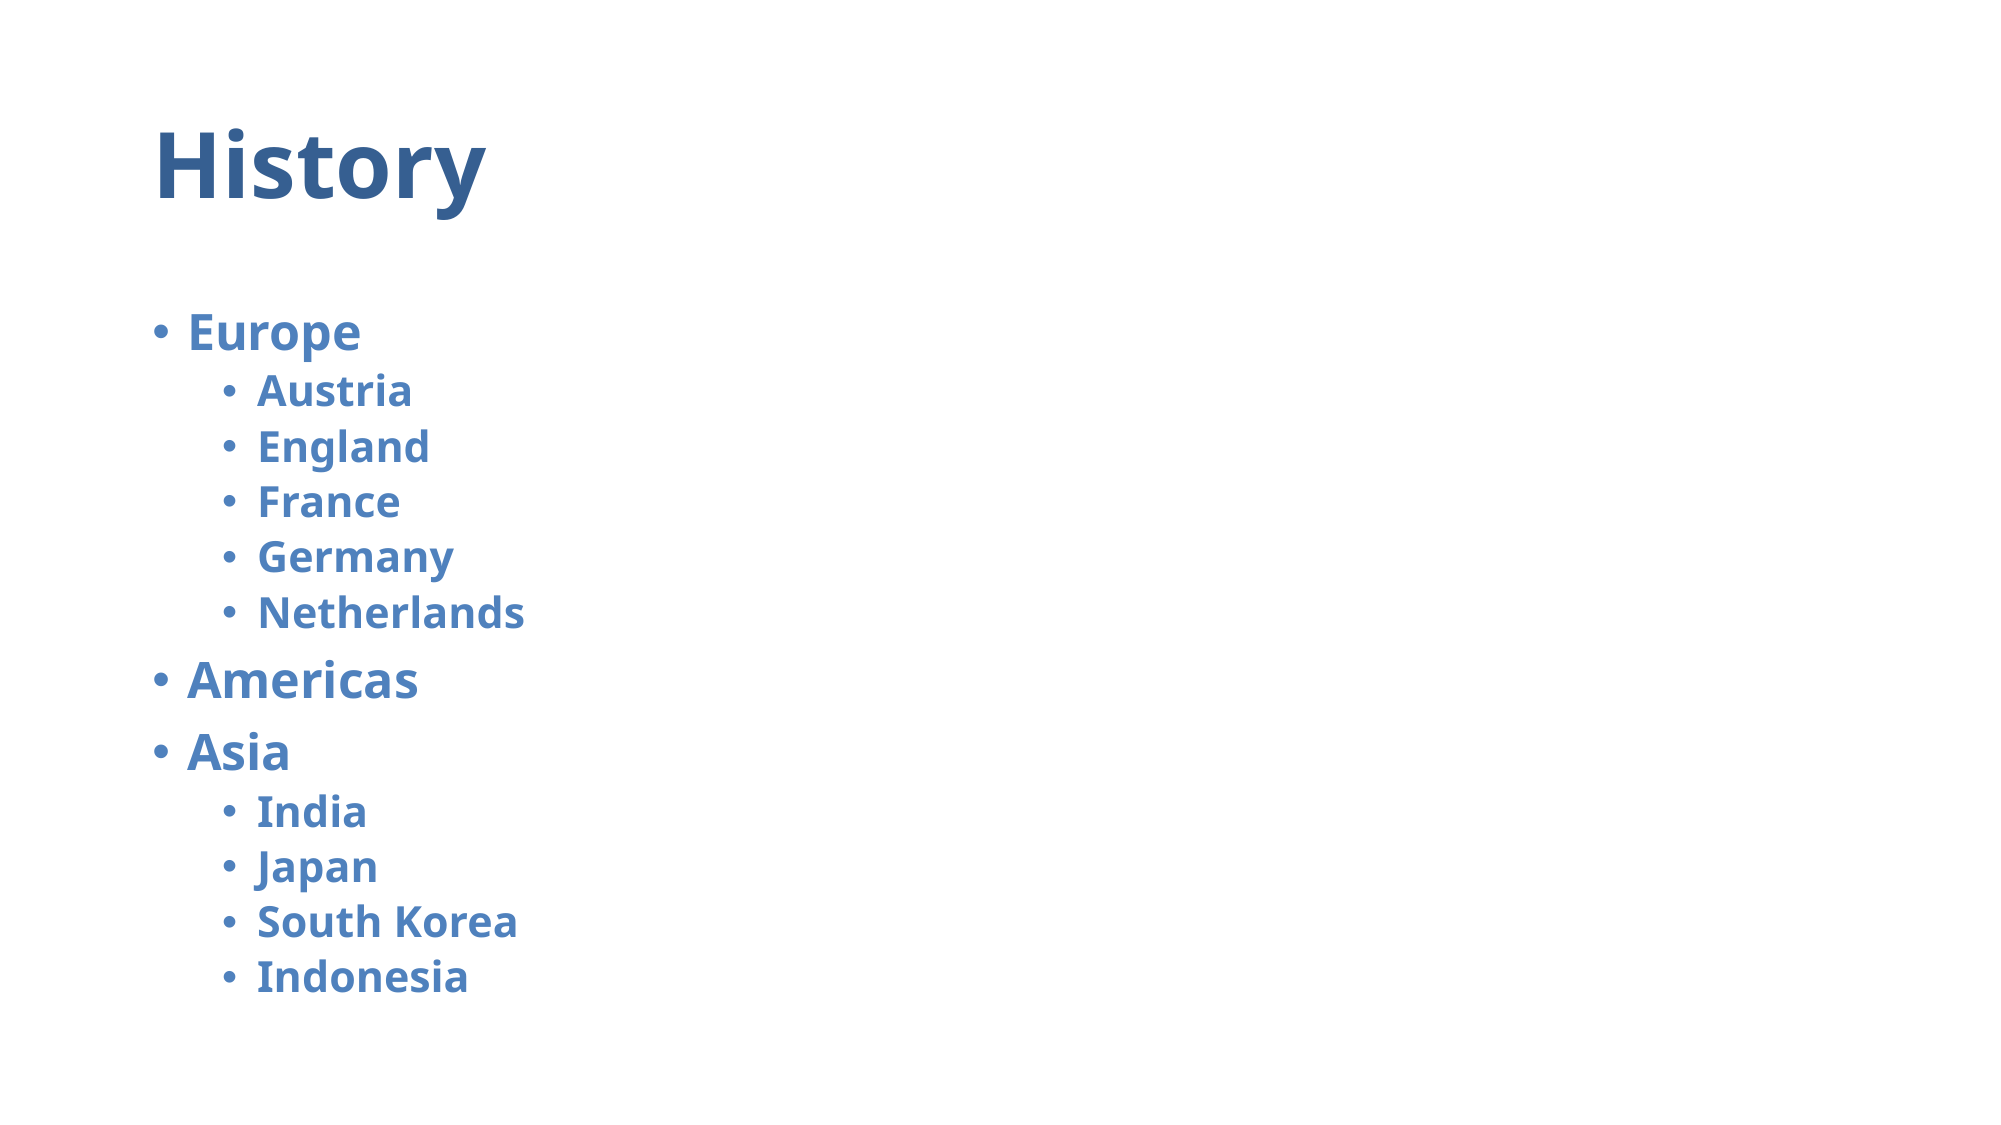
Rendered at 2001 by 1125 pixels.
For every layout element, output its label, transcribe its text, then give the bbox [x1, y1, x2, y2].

list Europe Austria England France Germany Netherlands Americas Asia India Japan South Korea Indonesia [137, 299, 1863, 1014]
title History [137, 59, 1863, 278]
